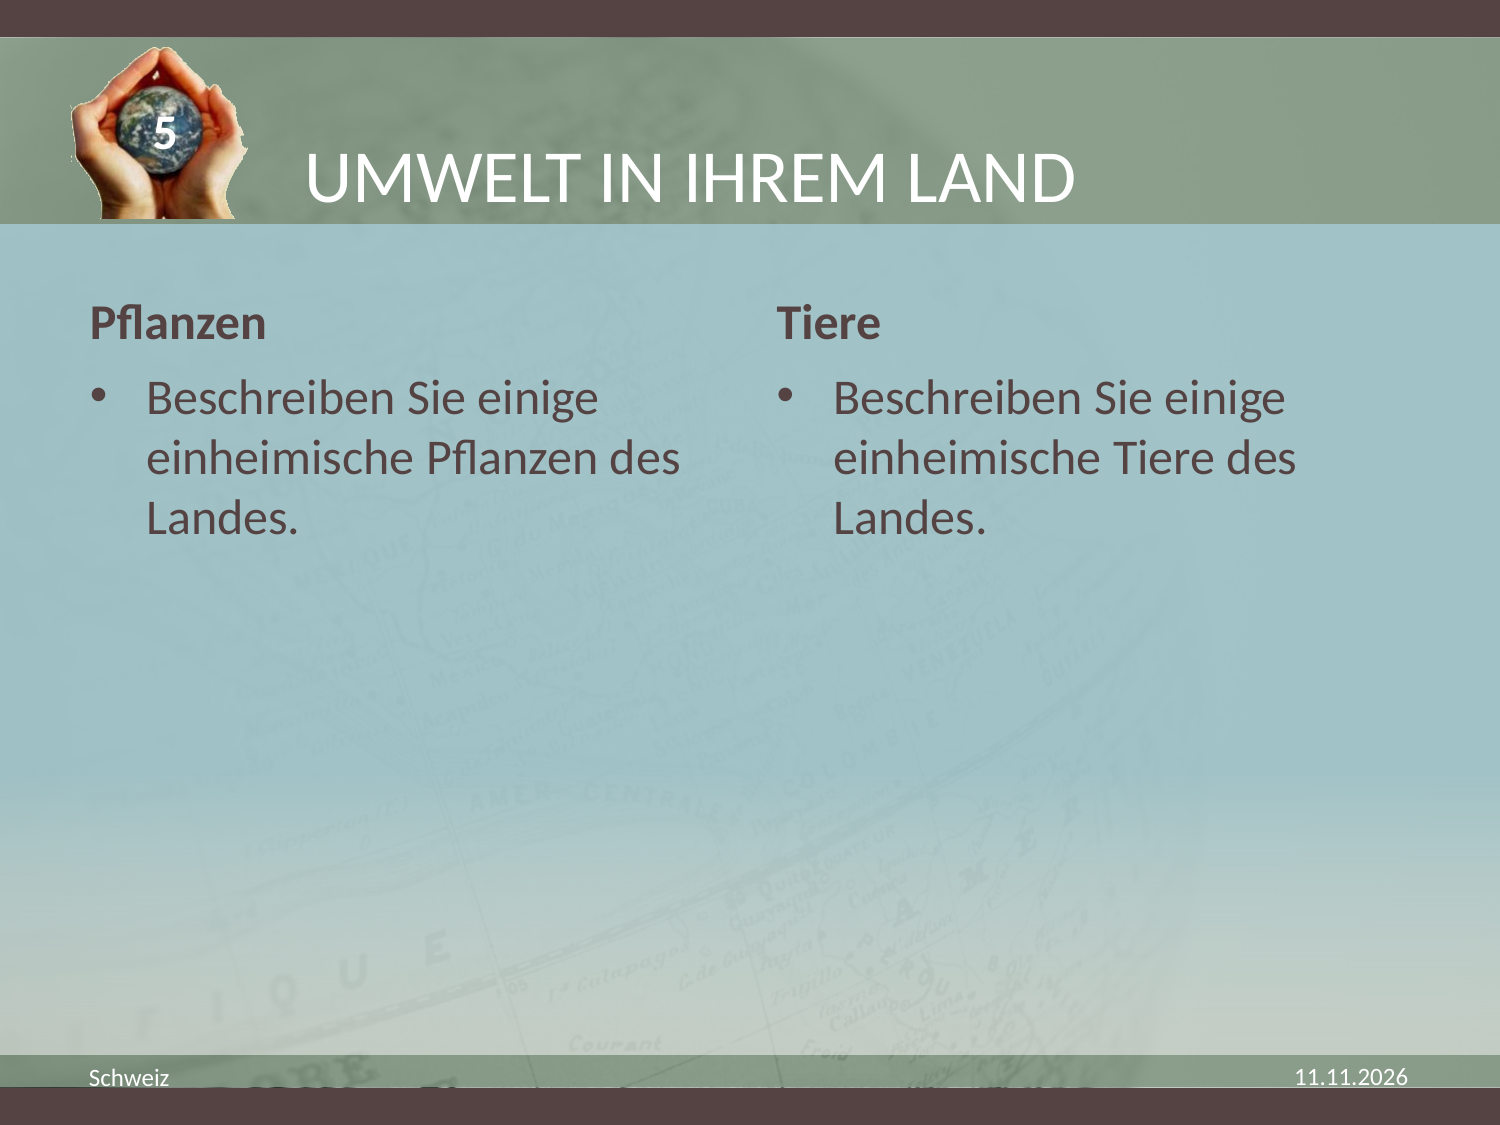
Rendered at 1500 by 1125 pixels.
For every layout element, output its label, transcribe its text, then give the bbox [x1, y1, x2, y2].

list Pflanzen [75, 251, 738, 356]
list Beschreiben Sie einige einheimische Pflanzen des Landes. [75, 356, 738, 1005]
slide_number 5 [100, 99, 231, 160]
list Tiere [761, 251, 1425, 356]
title Umwelt in Ihrem Land [289, 37, 1425, 225]
footer Schweiz [74, 1046, 550, 1107]
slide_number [1073, 1045, 1424, 1106]
picture [70, 41, 248, 219]
list Beschreiben Sie einige einheimische Tiere des Landes. [761, 356, 1425, 1005]
